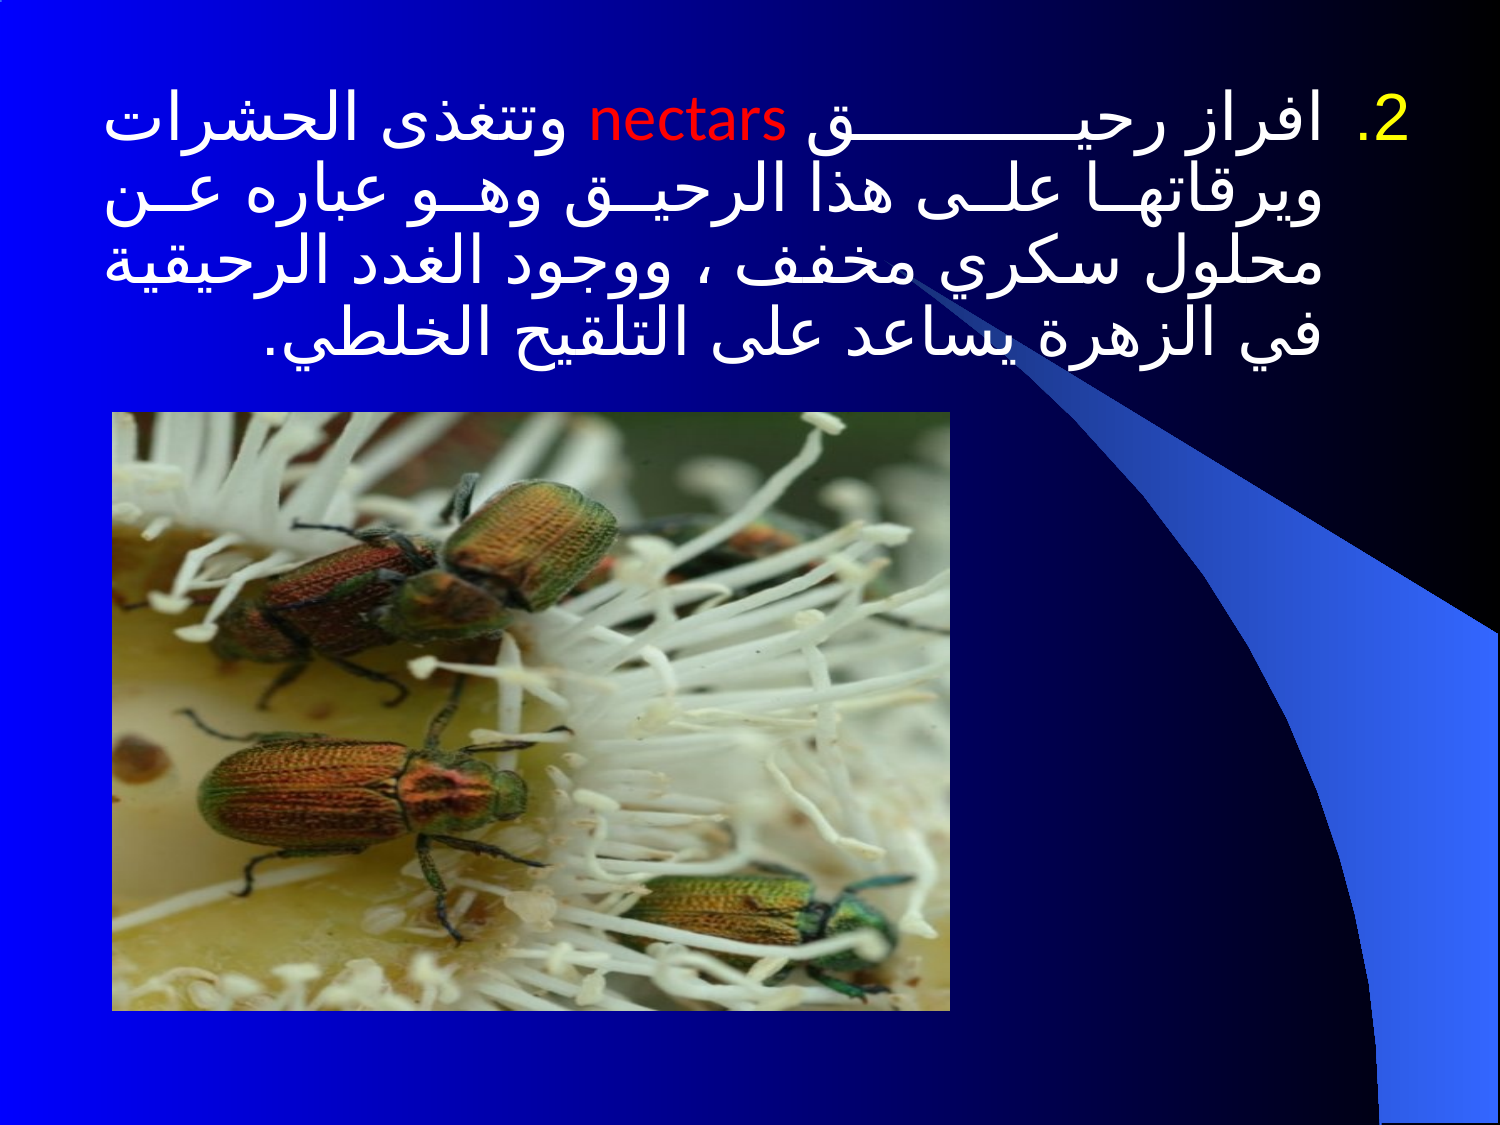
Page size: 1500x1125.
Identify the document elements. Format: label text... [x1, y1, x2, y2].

picture [112, 412, 951, 1011]
text_box افراز رحيق nectars وتتغذى الحشرات ويرقاتها على هذا الرحيق وهو عباره عن محلول سكري مخفف ، ووجود الغدد الرحيقية في الزهرة يساعد على التلقيح الخلطي. [87, 75, 1425, 1075]
